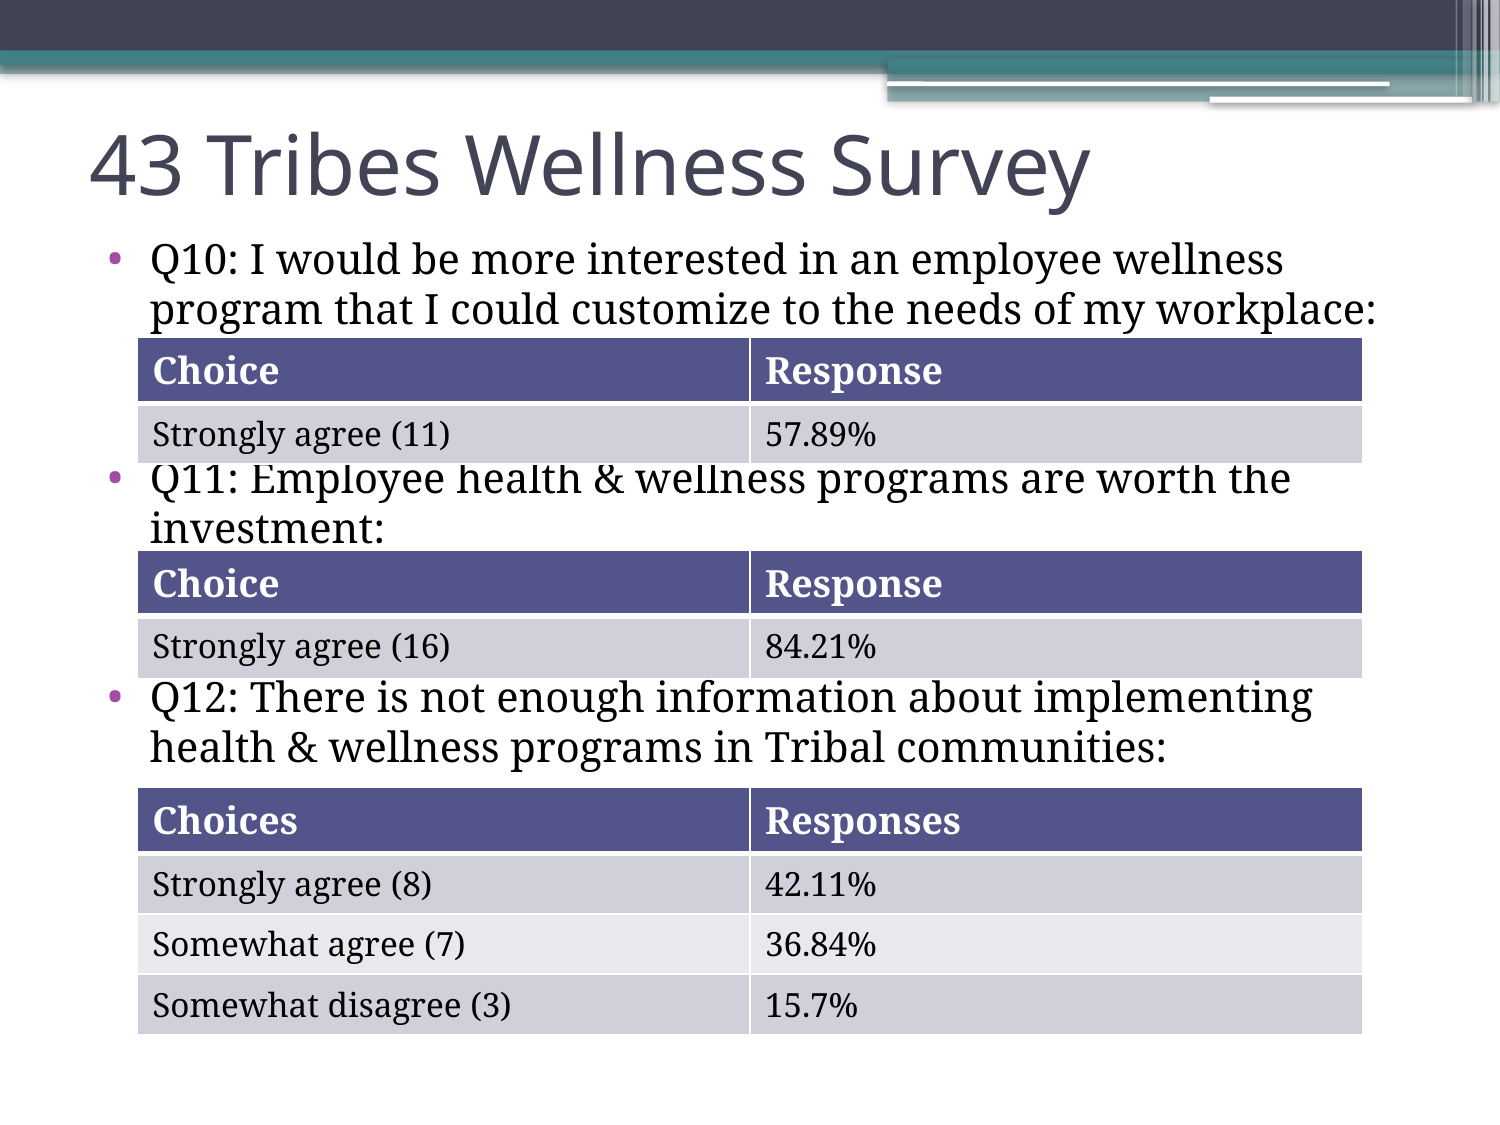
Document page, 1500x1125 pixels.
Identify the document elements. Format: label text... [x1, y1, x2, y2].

title 43 Tribes Wellness Survey [75, 75, 1425, 224]
table_header Response [751, 551, 1362, 613]
table_header Choices [138, 788, 749, 851]
table_cell 15.7% [751, 975, 1362, 1034]
table_header Responses [751, 788, 1362, 851]
table_cell Strongly agree (16) [138, 619, 749, 678]
list Q10: I would be more interested in an employee wellness program that I could customize to the needs of my workplace: Q11: Employee health & wellness programs are worth the investment: Q12: There is not enough information about implementing health & wellness programs in Tribal communities: [75, 224, 1425, 935]
table_cell 84.21% [751, 619, 1362, 678]
table_header Response [751, 338, 1362, 401]
table_header Choice [138, 551, 749, 613]
table_cell 36.84% [751, 915, 1362, 973]
table_cell Strongly agree (11) [138, 406, 749, 463]
table_cell 42.11% [751, 856, 1362, 913]
table_cell 57.89% [751, 406, 1362, 463]
table_cell Somewhat disagree (3) [138, 975, 749, 1034]
table_cell Somewhat agree (7) [138, 915, 749, 973]
table_cell Strongly agree (8) [138, 856, 749, 913]
table_header Choice [138, 338, 749, 401]
